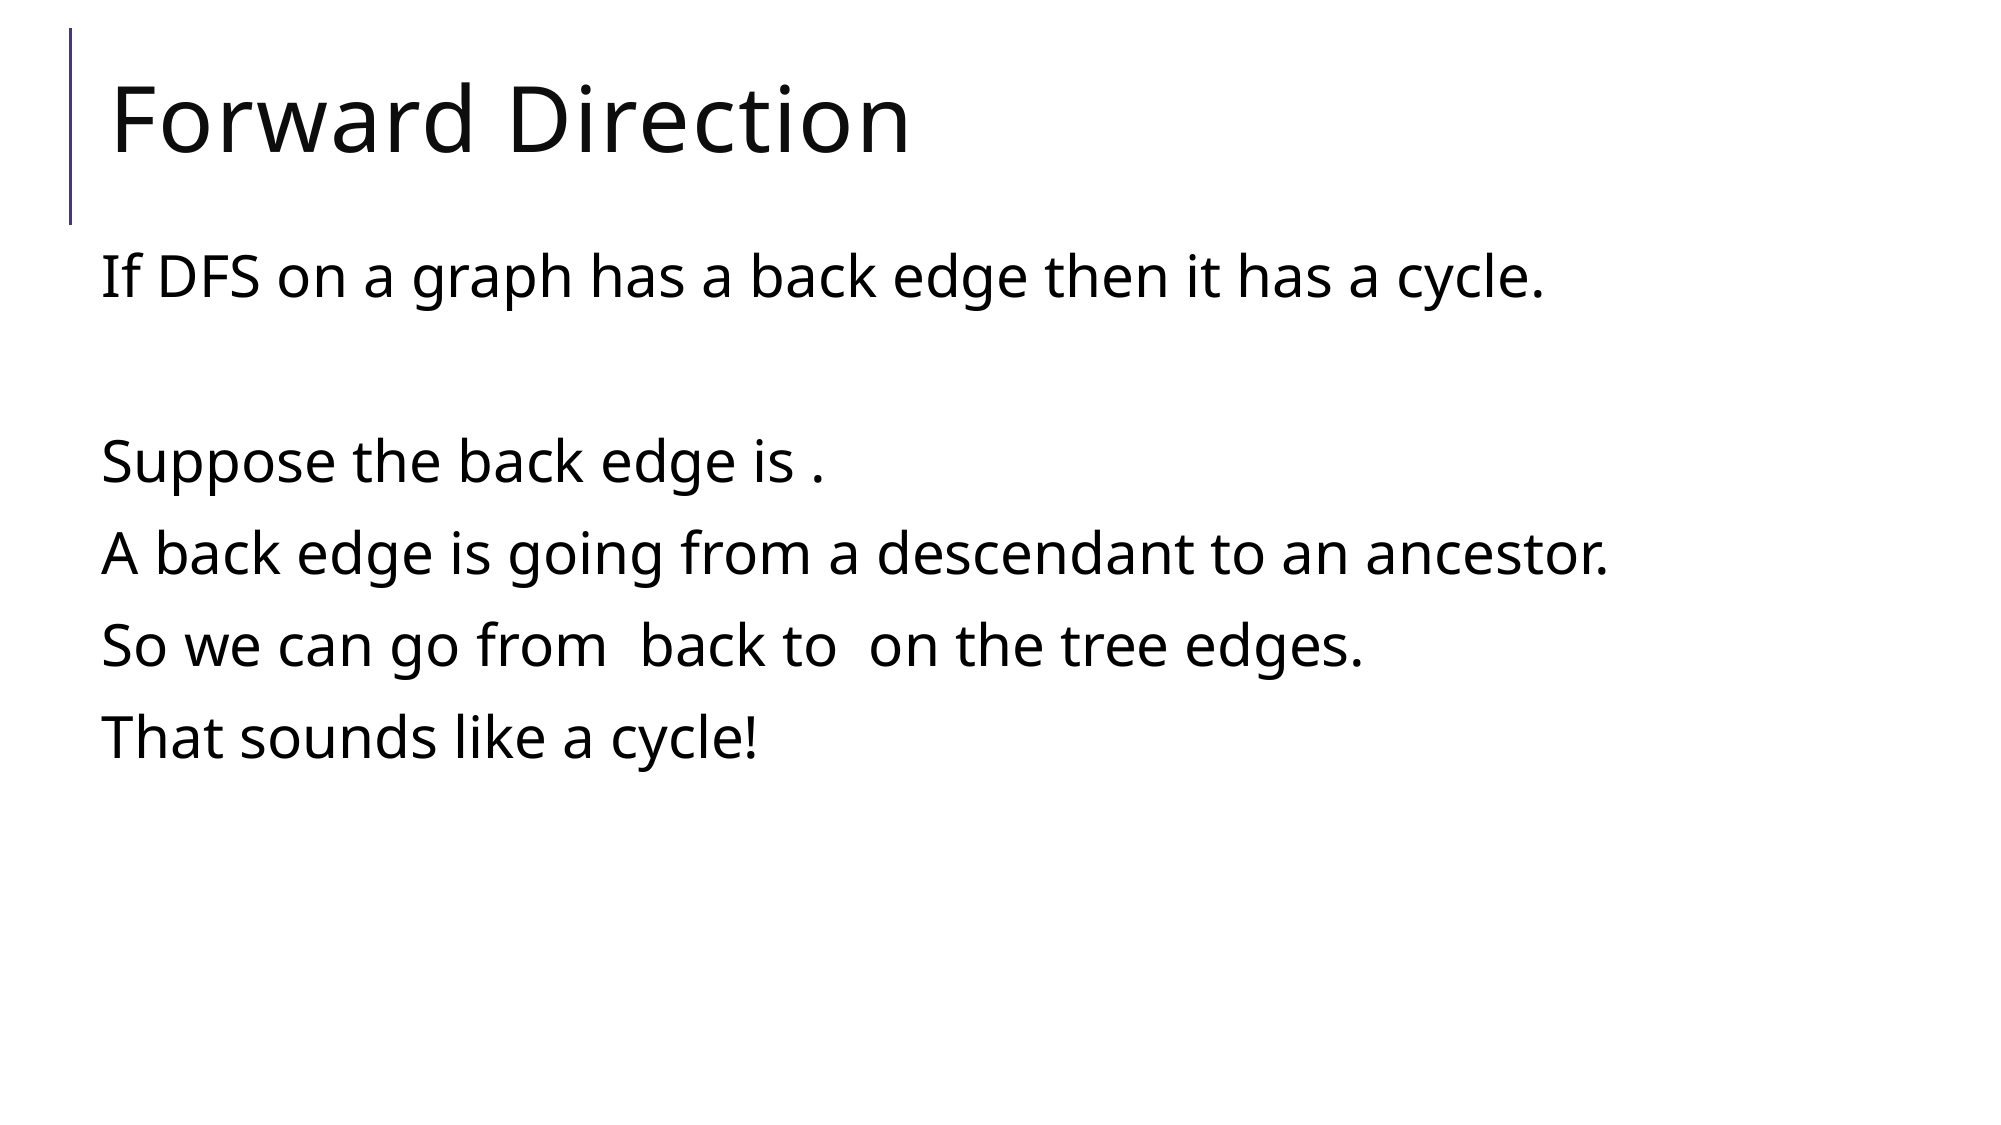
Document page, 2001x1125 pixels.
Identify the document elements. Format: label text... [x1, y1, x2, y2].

title Forward Direction [94, 43, 1930, 210]
